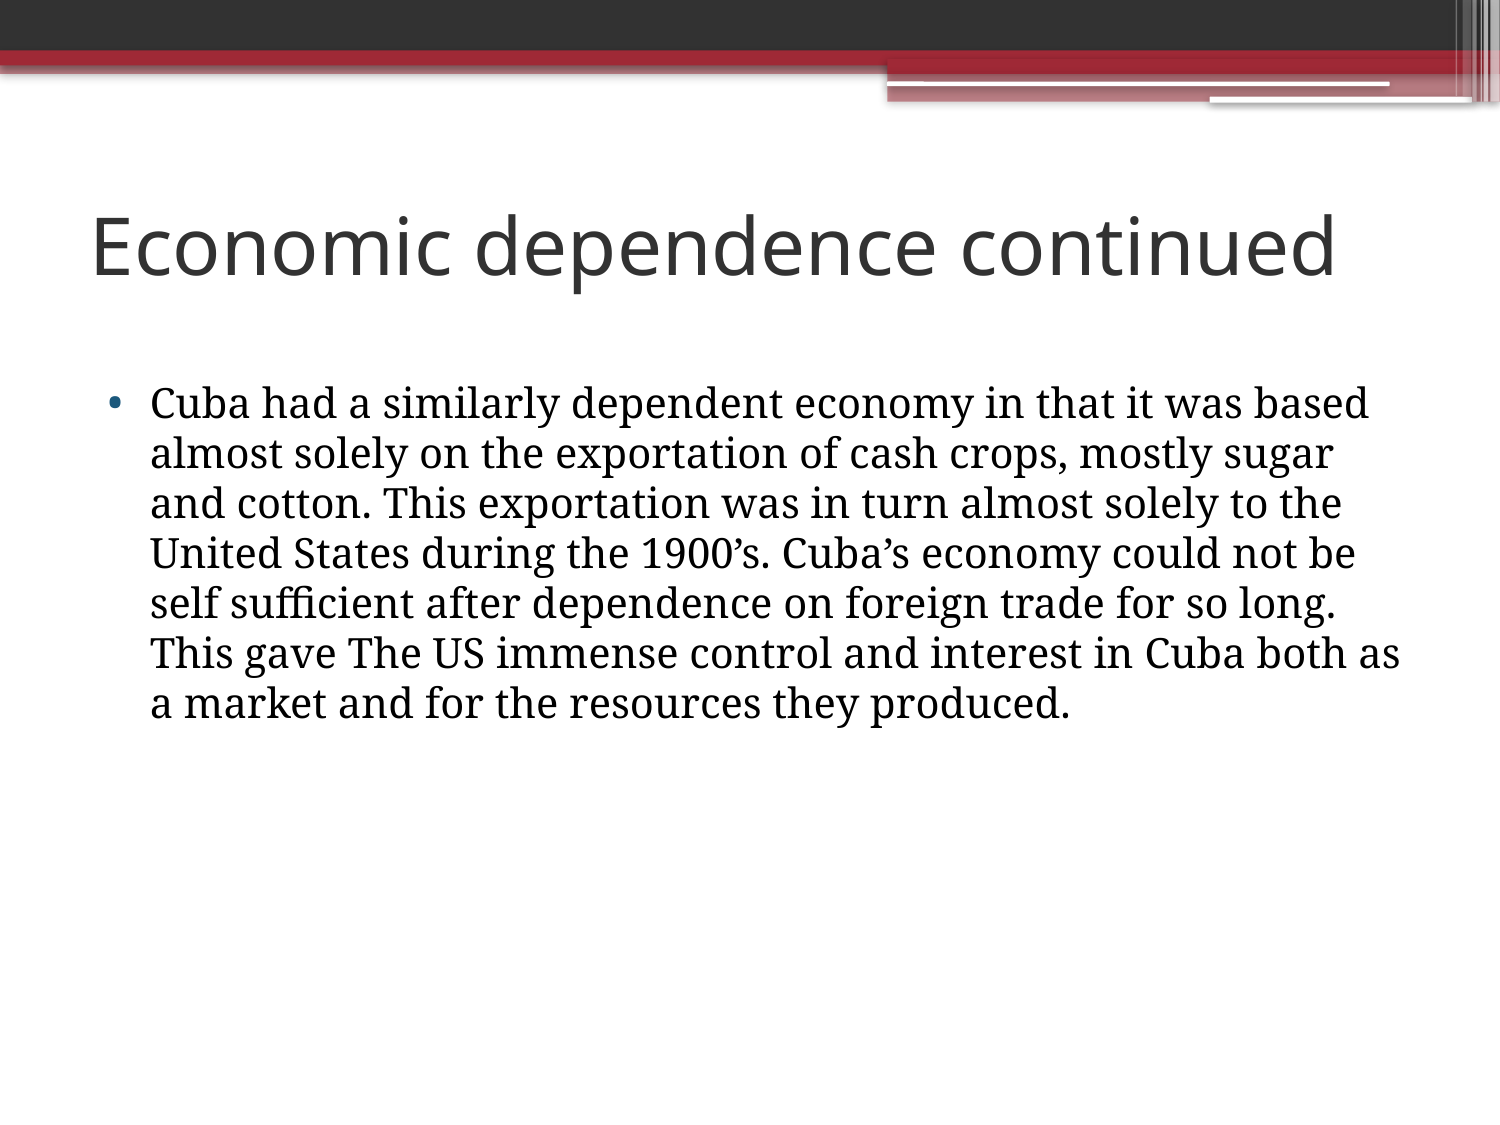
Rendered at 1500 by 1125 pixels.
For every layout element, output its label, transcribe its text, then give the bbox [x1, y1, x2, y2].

list Cuba had a similarly dependent economy in that it was based almost solely on the exportation of cash crops, mostly sugar and cotton. This exportation was in turn almost solely to the United States during the 1900’s. Cuba’s economy could not be self sufficient after dependence on foreign trade for so long. This gave The US immense control and interest in Cuba both as a market and for the resources they produced. [75, 368, 1425, 1079]
title Economic dependence continued [75, 187, 1400, 300]
